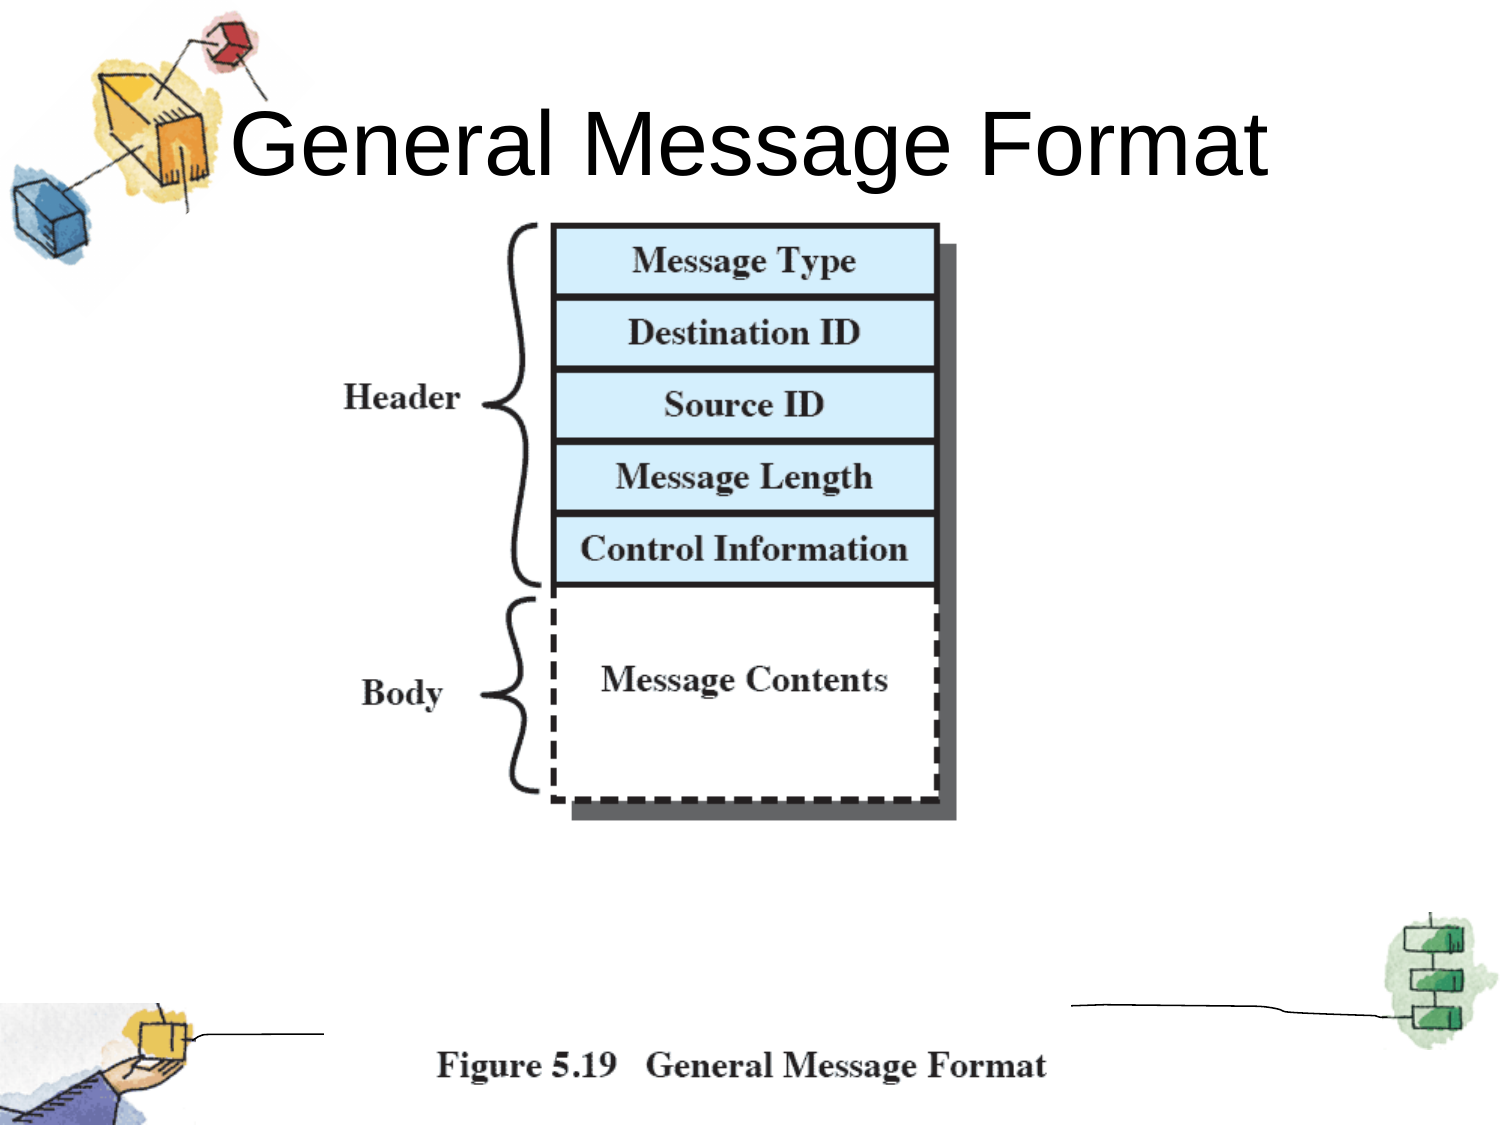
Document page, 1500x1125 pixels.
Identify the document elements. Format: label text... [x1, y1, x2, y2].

picture [1382, 912, 1500, 1050]
picture [0, 85, 167, 316]
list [324, 199, 1071, 1101]
picture [0, 1003, 196, 1125]
picture [114, 0, 274, 44]
title General Message Format [74, 44, 1426, 233]
